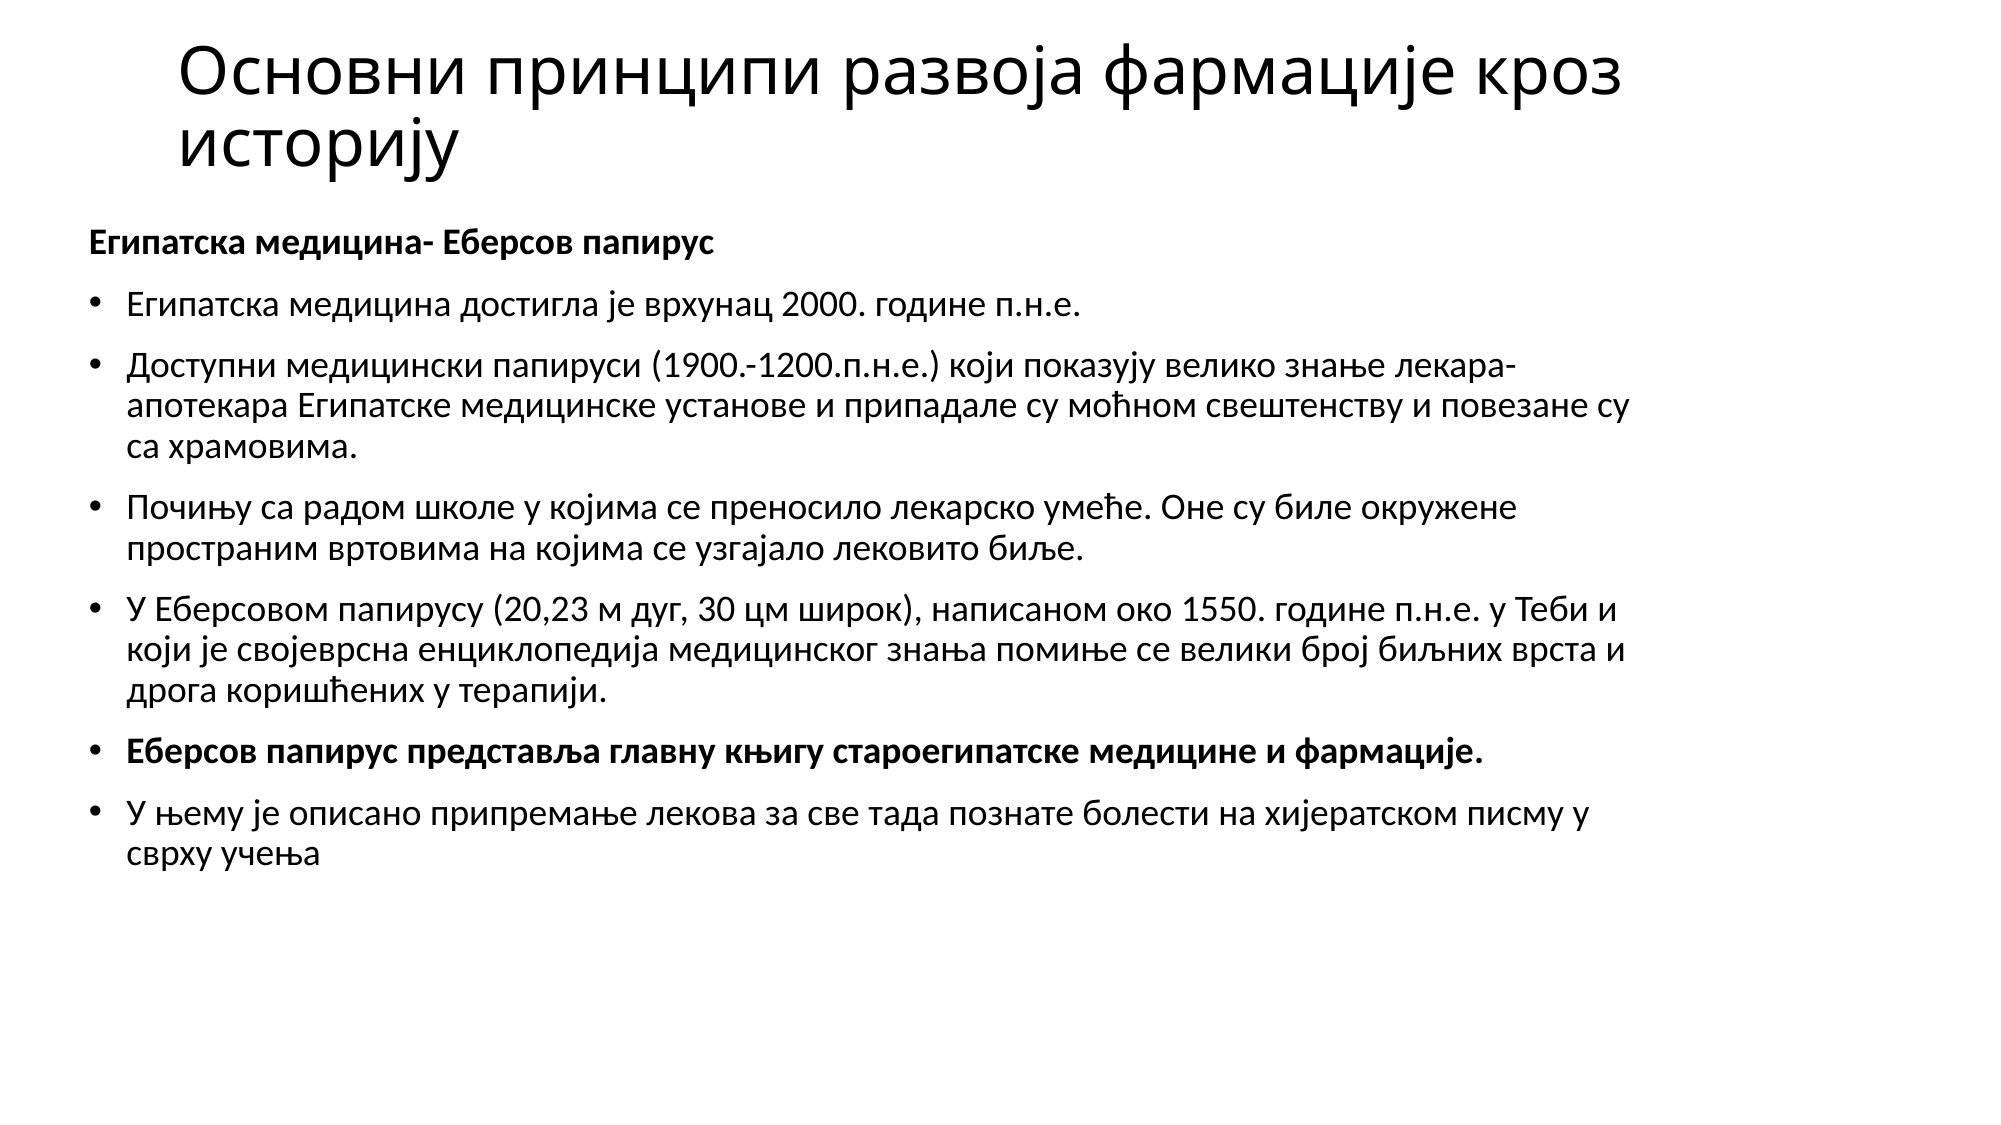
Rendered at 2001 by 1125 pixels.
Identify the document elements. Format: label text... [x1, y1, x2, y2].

list Египатска медицина- Еберсов папирус Египатска медицина достигла је врхунац 2000. године п.н.е. Доступни медицински папируси (1900.-1200.п.н.е.) који показују велико знање лекара- апотекара Египатске медицинске установе и припадале су моћном свештенству и повезане су са храмовима. Почињу са радом школе у којима се преносило лекарско умеће. Оне су биле окружене пространим вртовима на којима се узгајало лековито биље. У Еберсовом папирусу (20,23 м дуг, 30 цм широк), написаном око 1550. године п.н.е. у Теби и који је својеврсна енциклопедија медицинског знања помиње се велики број биљних врста и дрога коришћених у терапији. Еберсов папирус представља главну књигу староегипатске медицине и фармације. У њему је описано припремање лекова за све тада познате болести на хијератском писму у сврху учења [74, 215, 1686, 1043]
title Основни принципи развоја фармације кроз историју [162, 101, 1675, 197]
